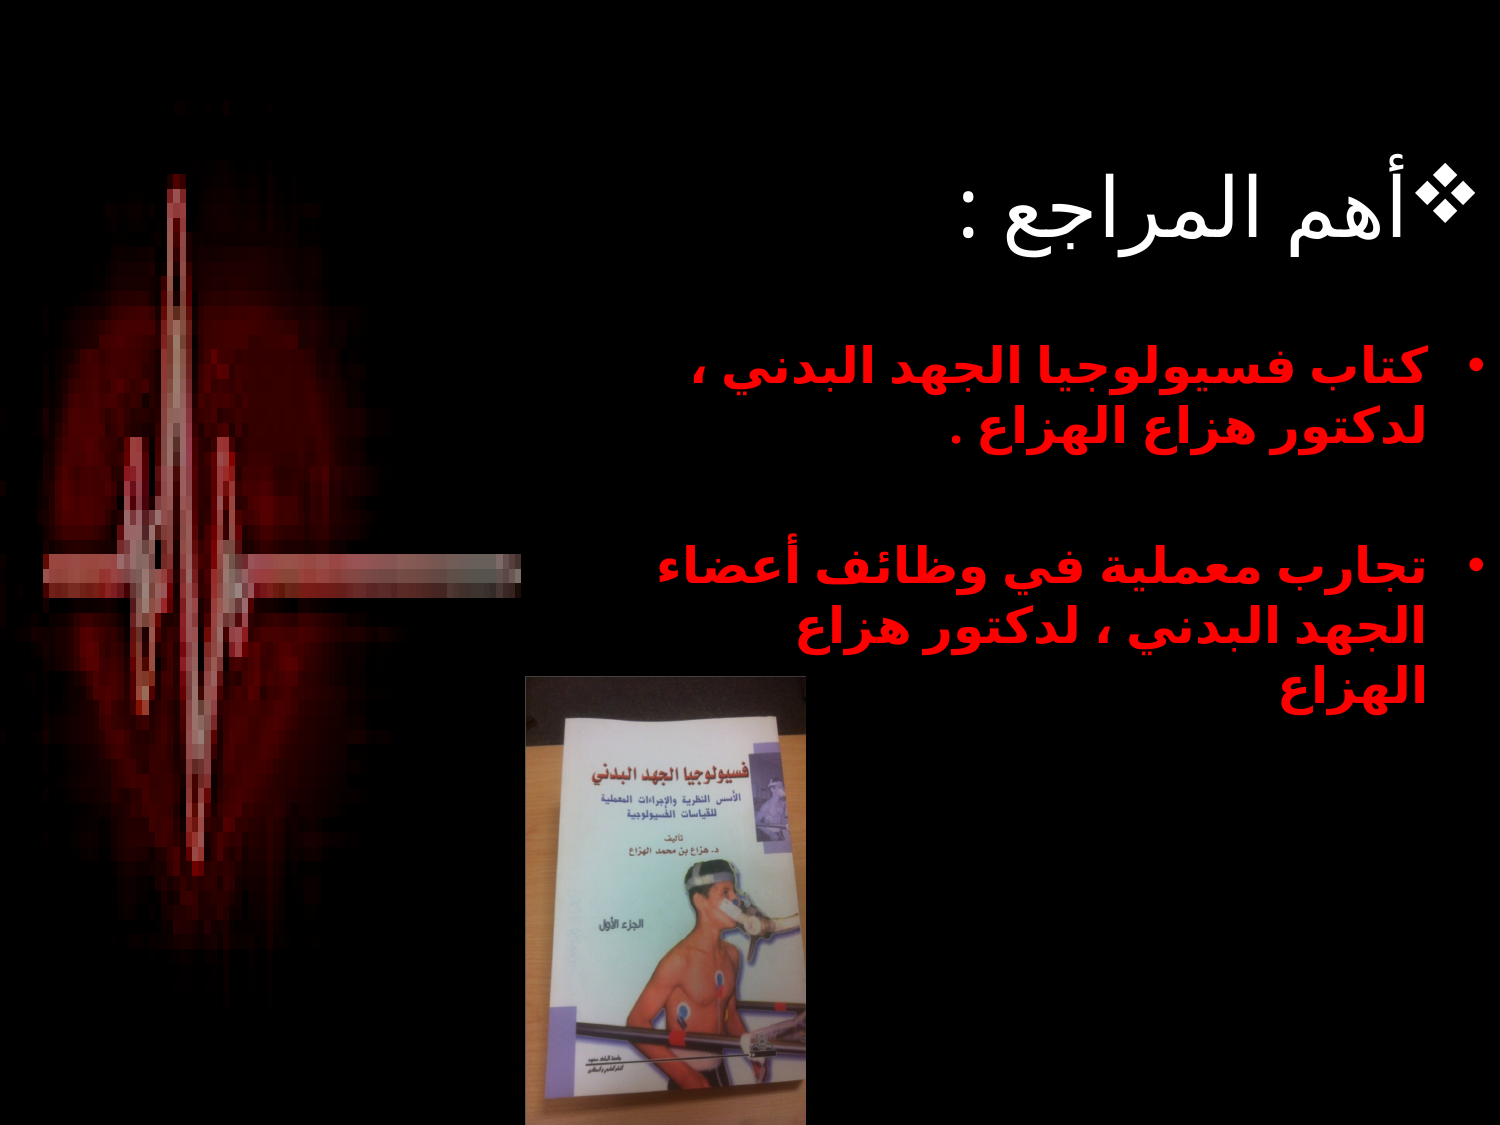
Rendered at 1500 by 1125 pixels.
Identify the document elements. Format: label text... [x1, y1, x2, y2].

picture [0, 0, 891, 1125]
list أهم المراجع : كتاب فسيولوجيا الجهد البدني ، لدكتور هزاع الهزاع . تجارب معملية في وظائف أعضاء الجهد البدني ، لدكتور هزاع الهزاع [622, 0, 1500, 1125]
